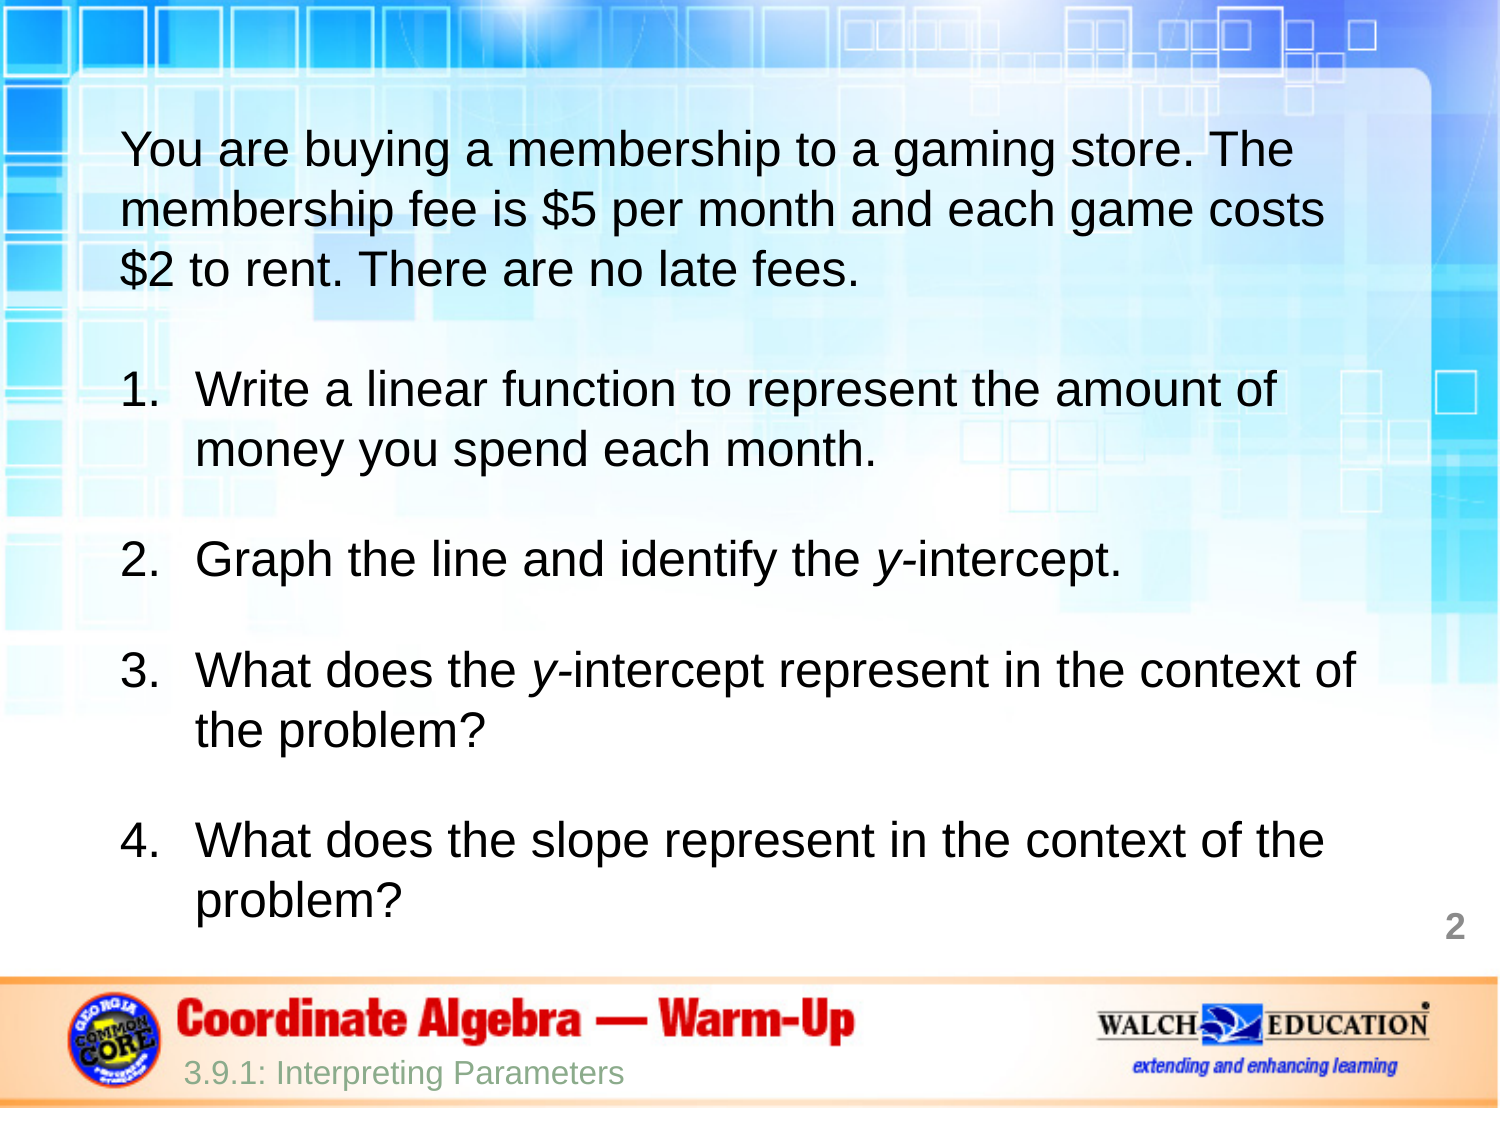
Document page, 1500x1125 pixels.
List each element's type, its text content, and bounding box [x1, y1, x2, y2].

footer 3.9.1: Interpreting Parameters [168, 1048, 1067, 1094]
picture [0, 0, 1500, 1108]
slide_number 2 [1361, 901, 1481, 949]
text_box You are buying a membership to a gaming store. The membership fee is $5 per month and each game costs $2 to rent. There are no late fees. Write a linear function to represent the amount of money you spend each month. Graph the line and identify the y-intercept. What does the y-intercept represent in the context of the problem? What does the slope represent in the context of the problem? [105, 109, 1394, 949]
